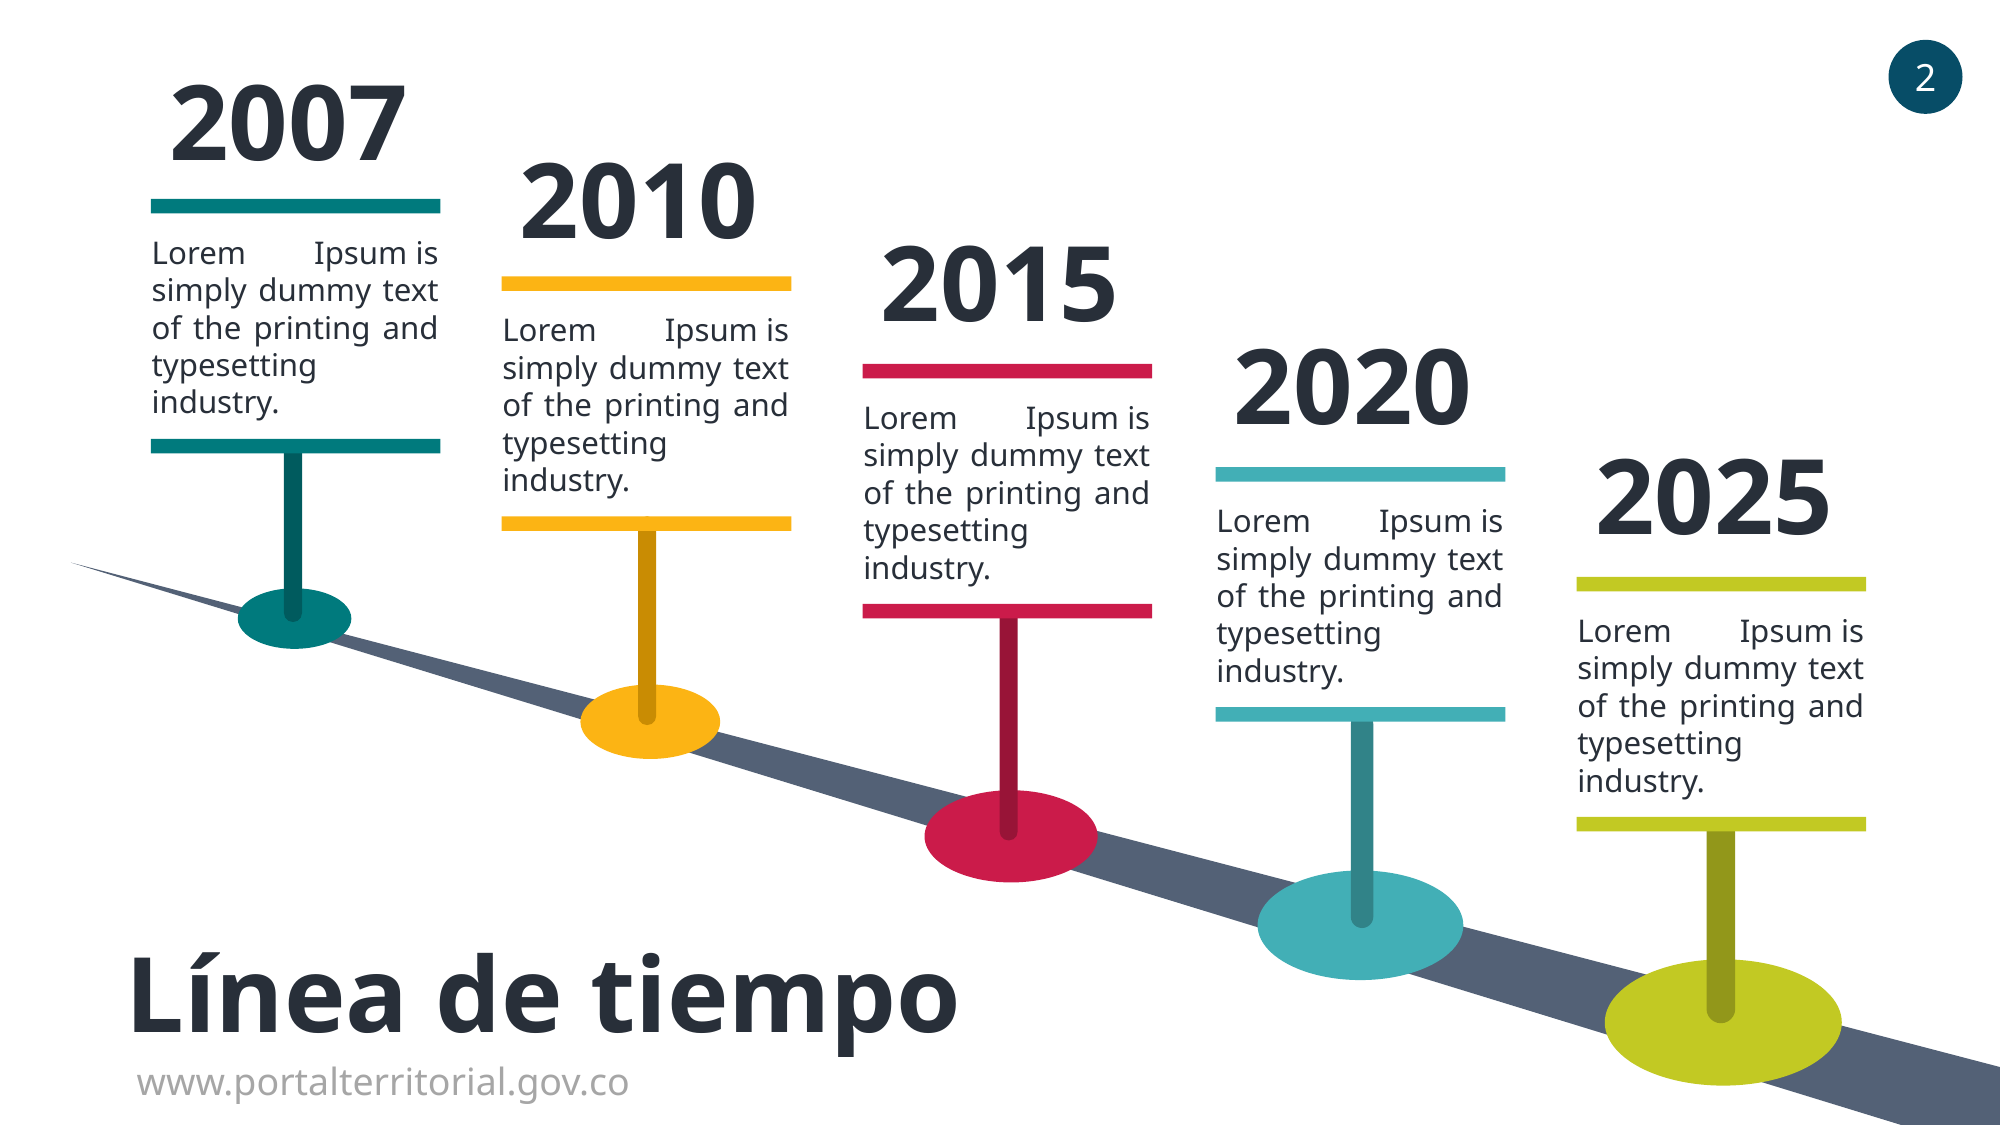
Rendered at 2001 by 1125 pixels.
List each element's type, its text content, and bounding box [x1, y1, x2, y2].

text_box [690, 731, 965, 827]
text_box [998, 620, 1019, 842]
text_box [1576, 816, 1867, 832]
text_box [1349, 723, 1375, 930]
text_box Lorem Ipsum is simply dummy text of the printing and typesetting industry. [136, 225, 454, 428]
text_box [1215, 706, 1506, 723]
text_box [282, 454, 304, 624]
text_box [150, 438, 442, 454]
text_box [501, 515, 792, 532]
text_box [70, 561, 241, 615]
text_box [862, 603, 1153, 620]
text_box [1256, 869, 1465, 982]
text_box 2 [1887, 38, 1964, 115]
text_box 2020 [1201, 313, 1506, 453]
text_box [1848, 1110, 2000, 1125]
text_box [637, 532, 658, 727]
text_box [1833, 1024, 1939, 1050]
text_box [862, 363, 1153, 380]
text_box [1603, 958, 1843, 1050]
text_box Lorem Ipsum is simply dummy text of the printing and typesetting industry. [1562, 603, 1880, 806]
text_box Línea de tiempo [110, 920, 1184, 1061]
text_box [1576, 576, 1867, 592]
text_box [331, 633, 593, 720]
text_box [236, 587, 353, 650]
text_box 2025 [1562, 422, 1867, 563]
text_box [501, 275, 792, 292]
text_box Lorem Ipsum is simply dummy text of the printing and typesetting industry. [1201, 493, 1519, 696]
text_box [1215, 466, 1506, 483]
text_box [1705, 832, 1737, 1025]
text_box www.portalterritorial.gov.co [121, 1050, 2000, 1110]
text_box 2015 [848, 209, 1153, 350]
text_box [150, 198, 442, 214]
text_box [1409, 926, 1645, 1036]
text_box 2010 [487, 126, 792, 267]
text_box 2007 [136, 48, 441, 189]
text_box Lorem Ipsum is simply dummy text of the printing and typesetting industry. [487, 303, 805, 506]
text_box [923, 789, 1099, 884]
text_box Lorem Ipsum is simply dummy text of the printing and typesetting industry. [848, 390, 1166, 593]
text_box [579, 683, 722, 761]
text_box [1071, 830, 1294, 928]
